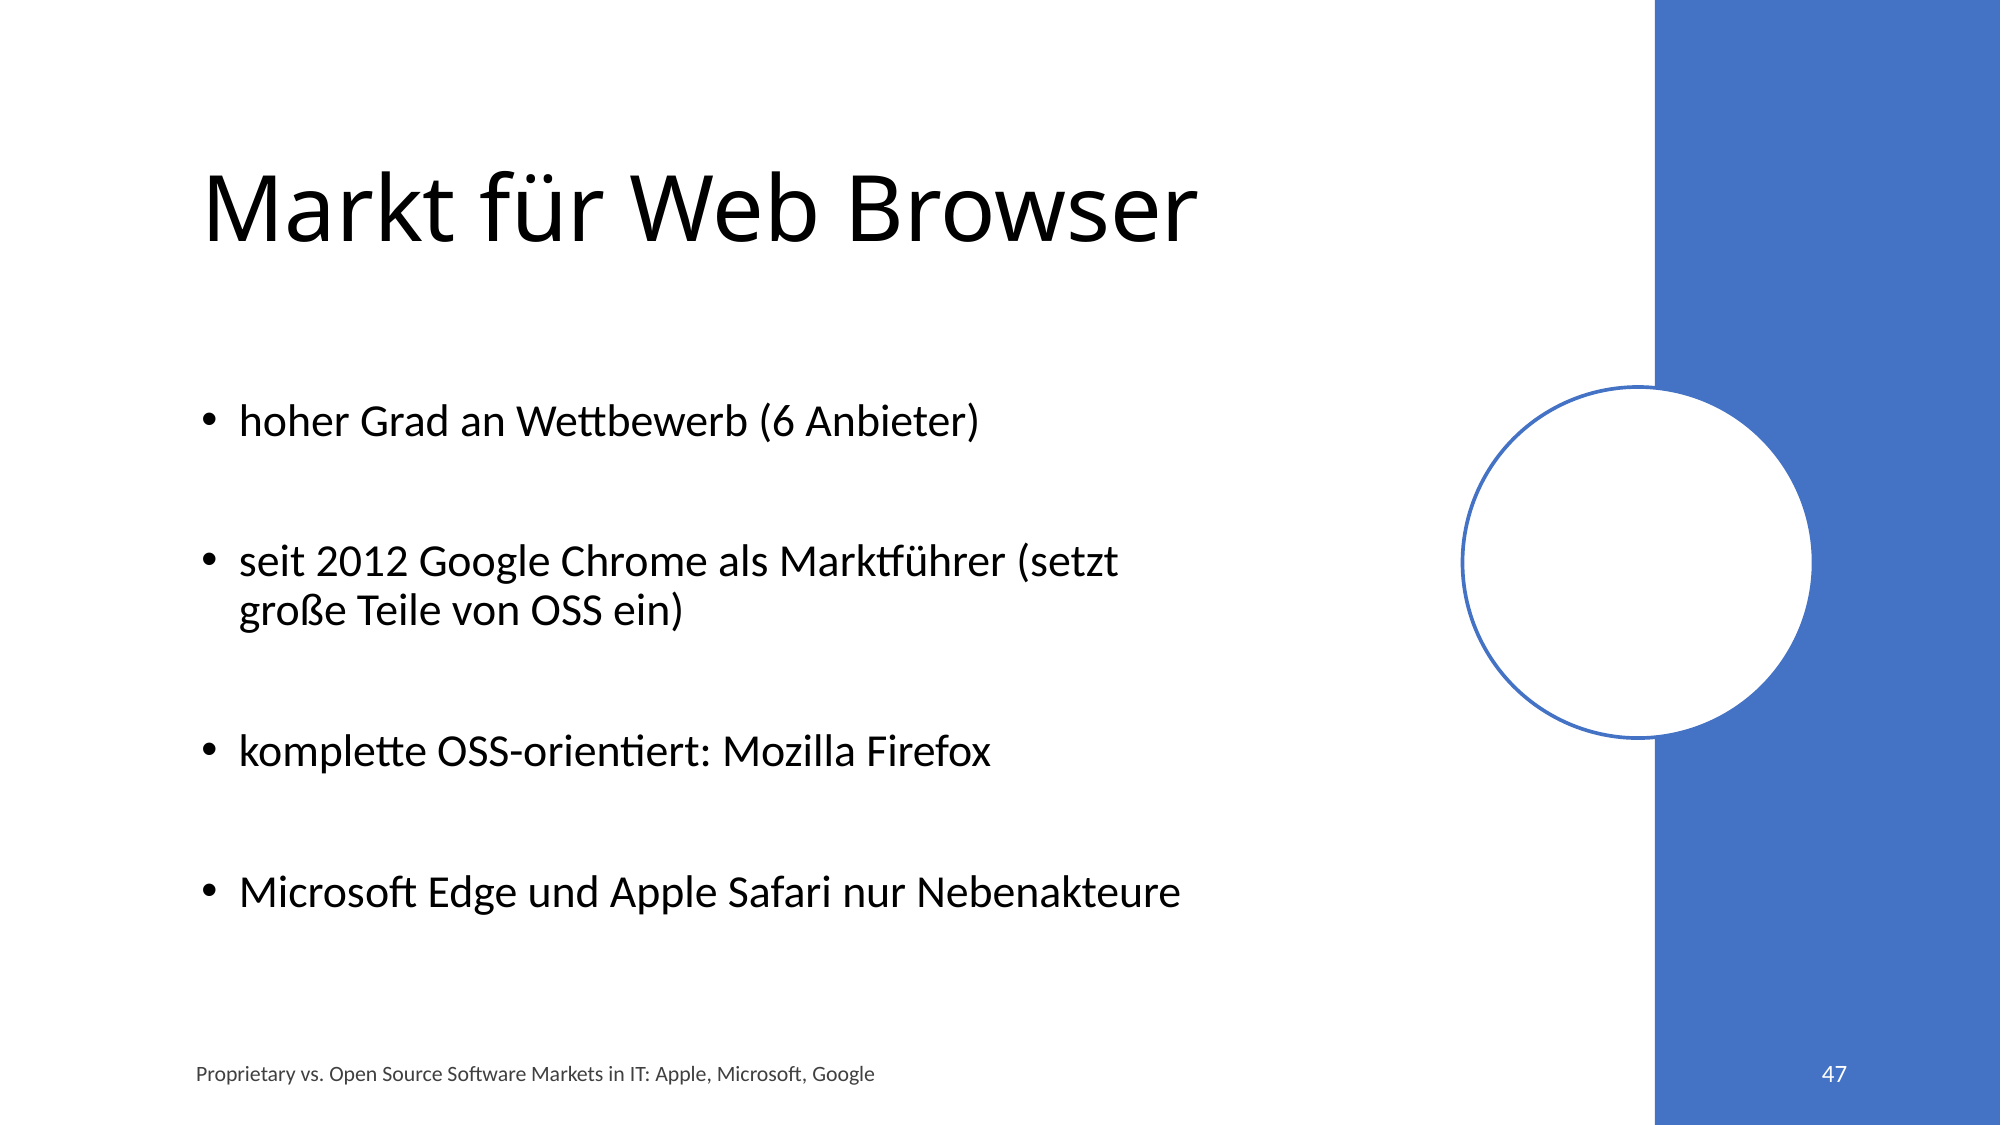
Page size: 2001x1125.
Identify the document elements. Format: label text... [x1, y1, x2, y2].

list hoher Grad an Wettbewerb (6 Anbieter) seit 2012 Google Chrome als Marktführer (setzt große Teile von OSS ein) komplette OSS-orientiert: Mozilla Firefox Microsoft Edge und Apple Safari nur Nebenakteure [186, 373, 1248, 940]
footer Proprietary vs. Open Source Software Markets in IT: Apple, Microsoft, Google [181, 1042, 984, 1103]
slide_number 47 [1696, 1042, 1863, 1103]
title Markt für Web Browser [186, 102, 1413, 321]
text_box [1461, 385, 1815, 740]
text_box [1654, 0, 2000, 1125]
